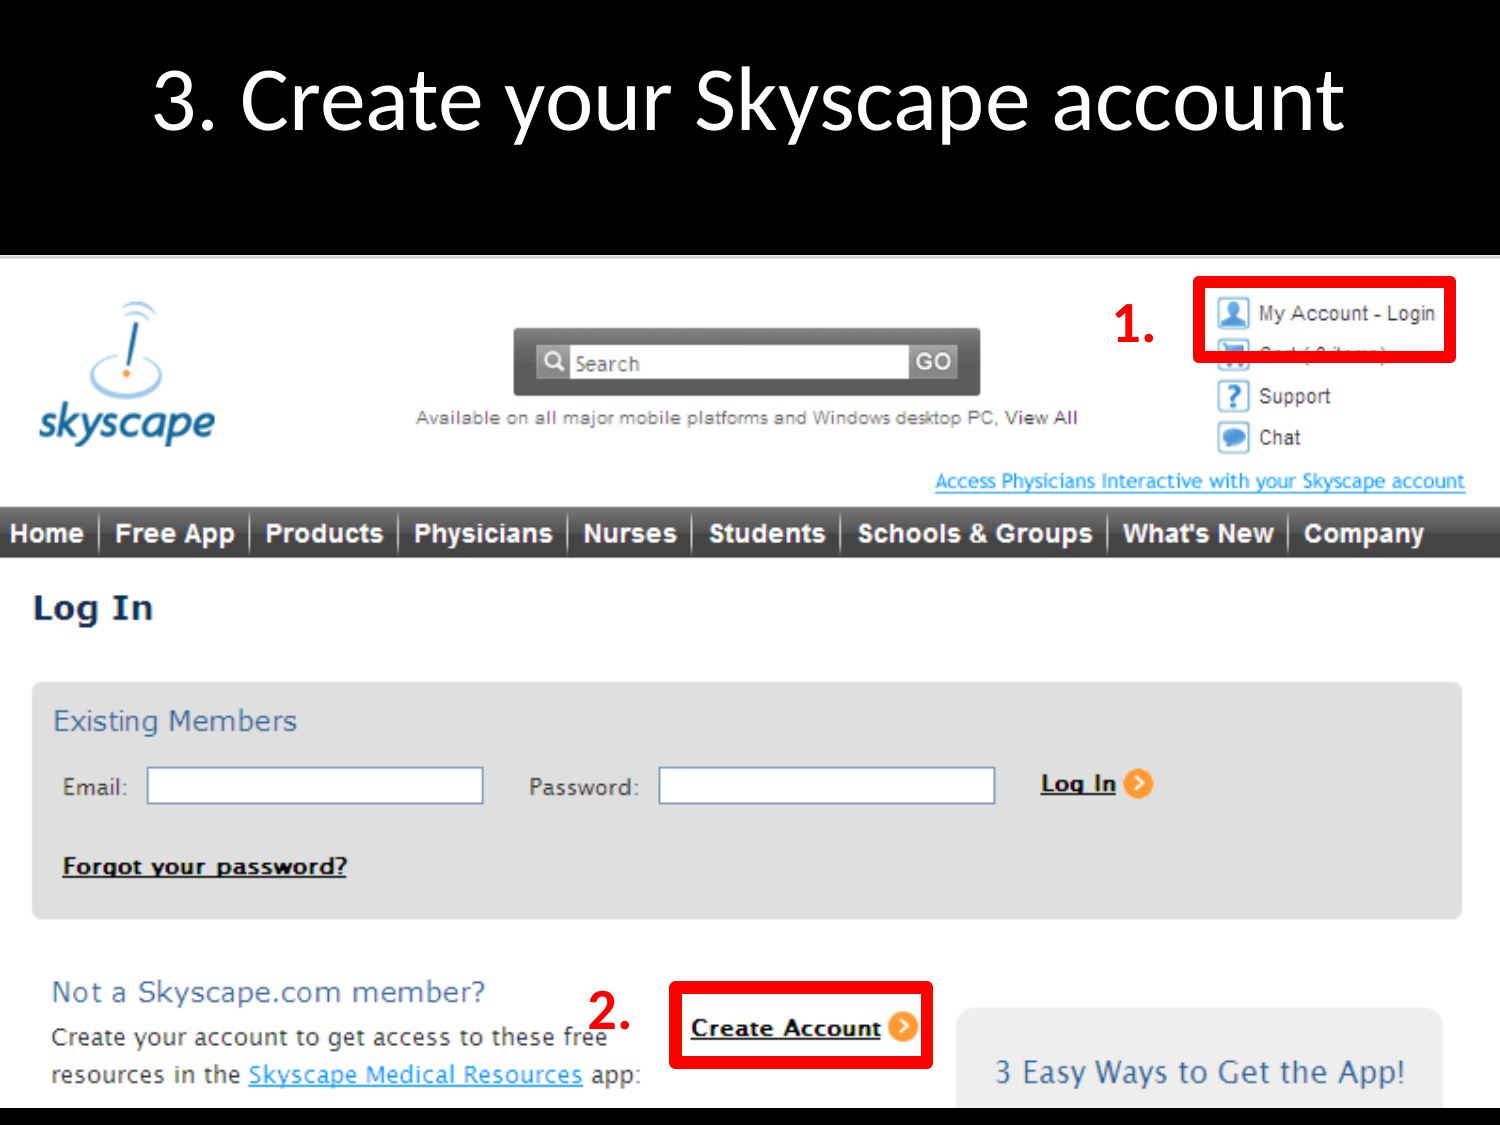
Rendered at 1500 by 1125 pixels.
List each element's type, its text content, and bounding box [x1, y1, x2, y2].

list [0, 255, 1500, 1108]
text_box 3. Create your Skyscape account [74, 0, 1425, 188]
